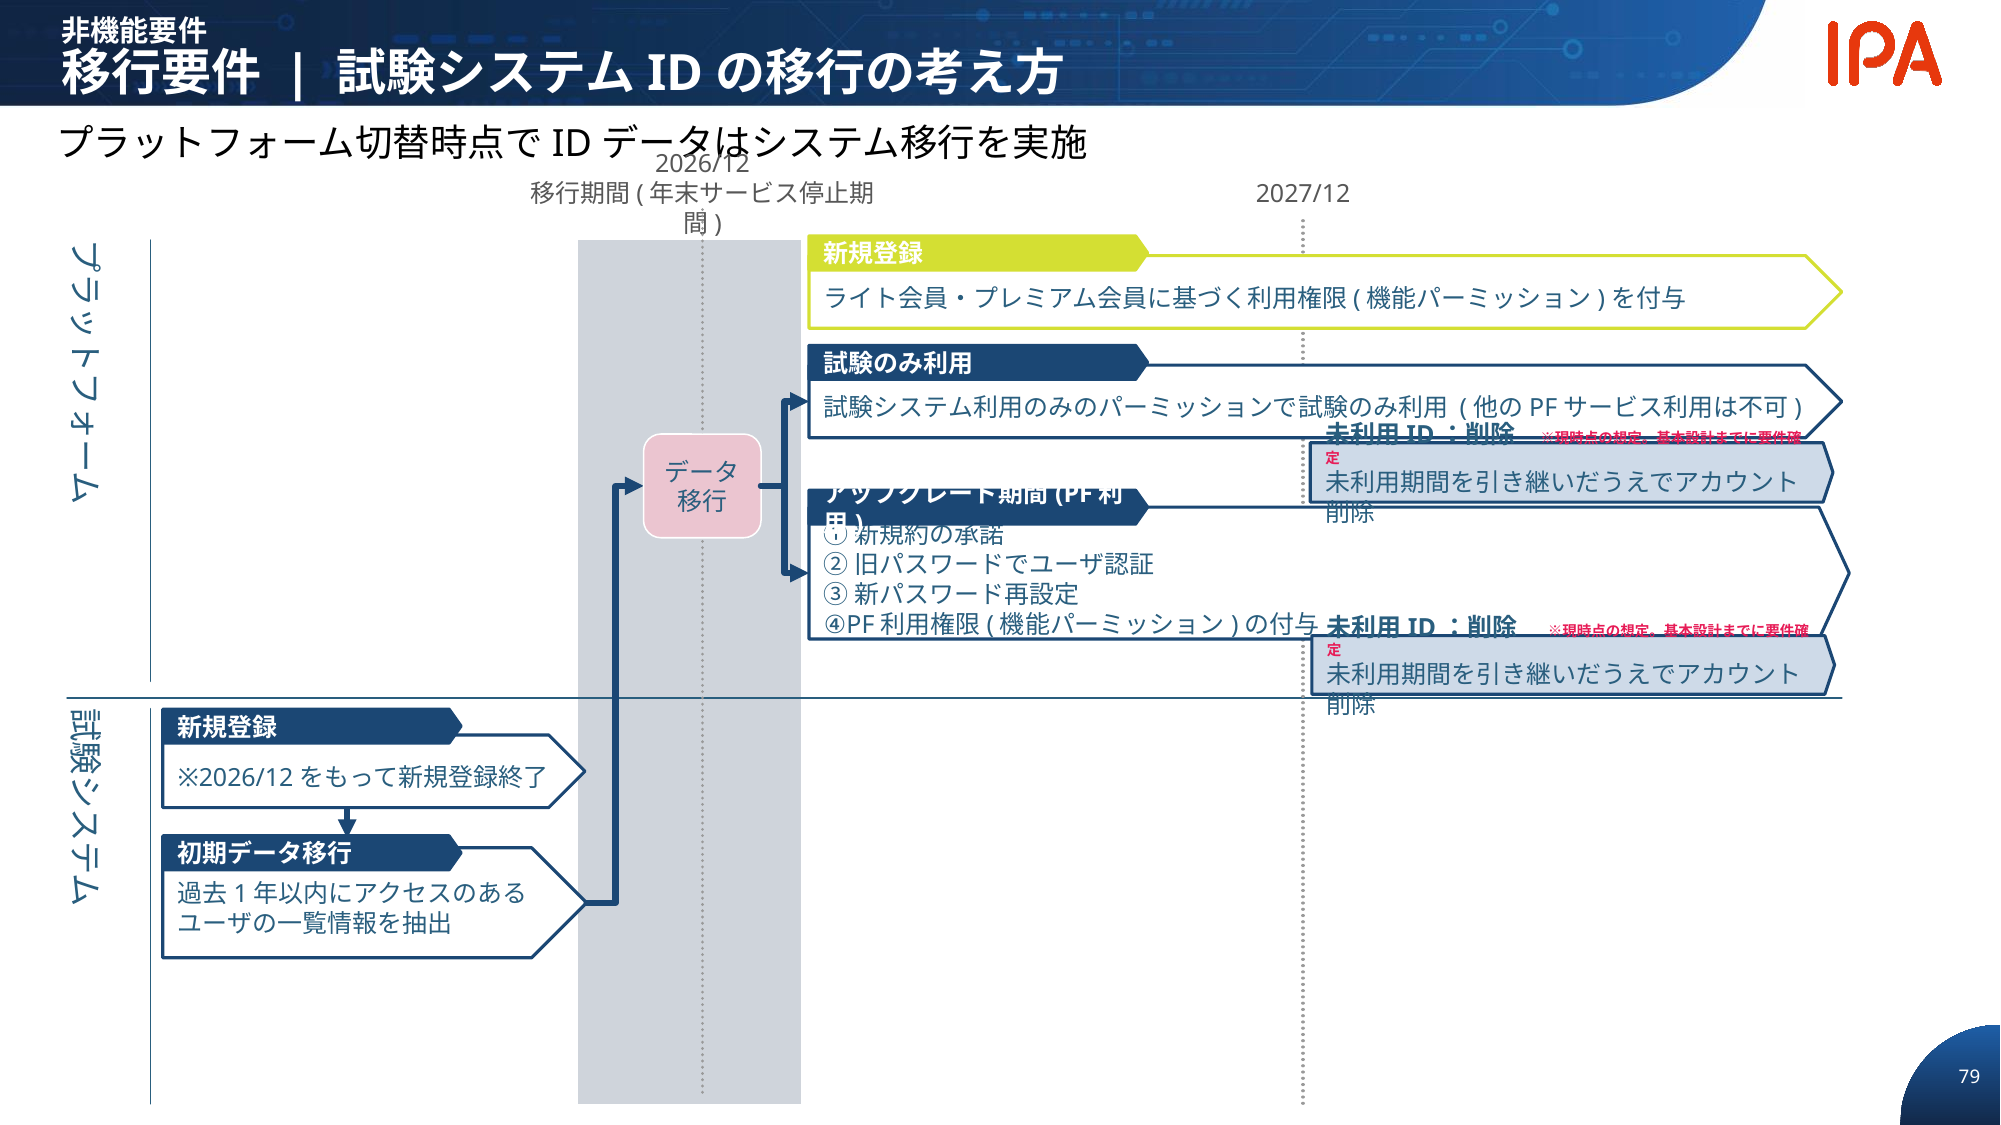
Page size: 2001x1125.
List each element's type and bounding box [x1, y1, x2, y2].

text_box [61, 16, 1794, 92]
text_box [1309, 441, 1834, 504]
picture [0, 0, 1805, 108]
text_box [66, 708, 151, 1105]
text_box [56, 118, 1940, 1105]
picture [1828, 21, 1942, 86]
text_box [66, 239, 151, 682]
